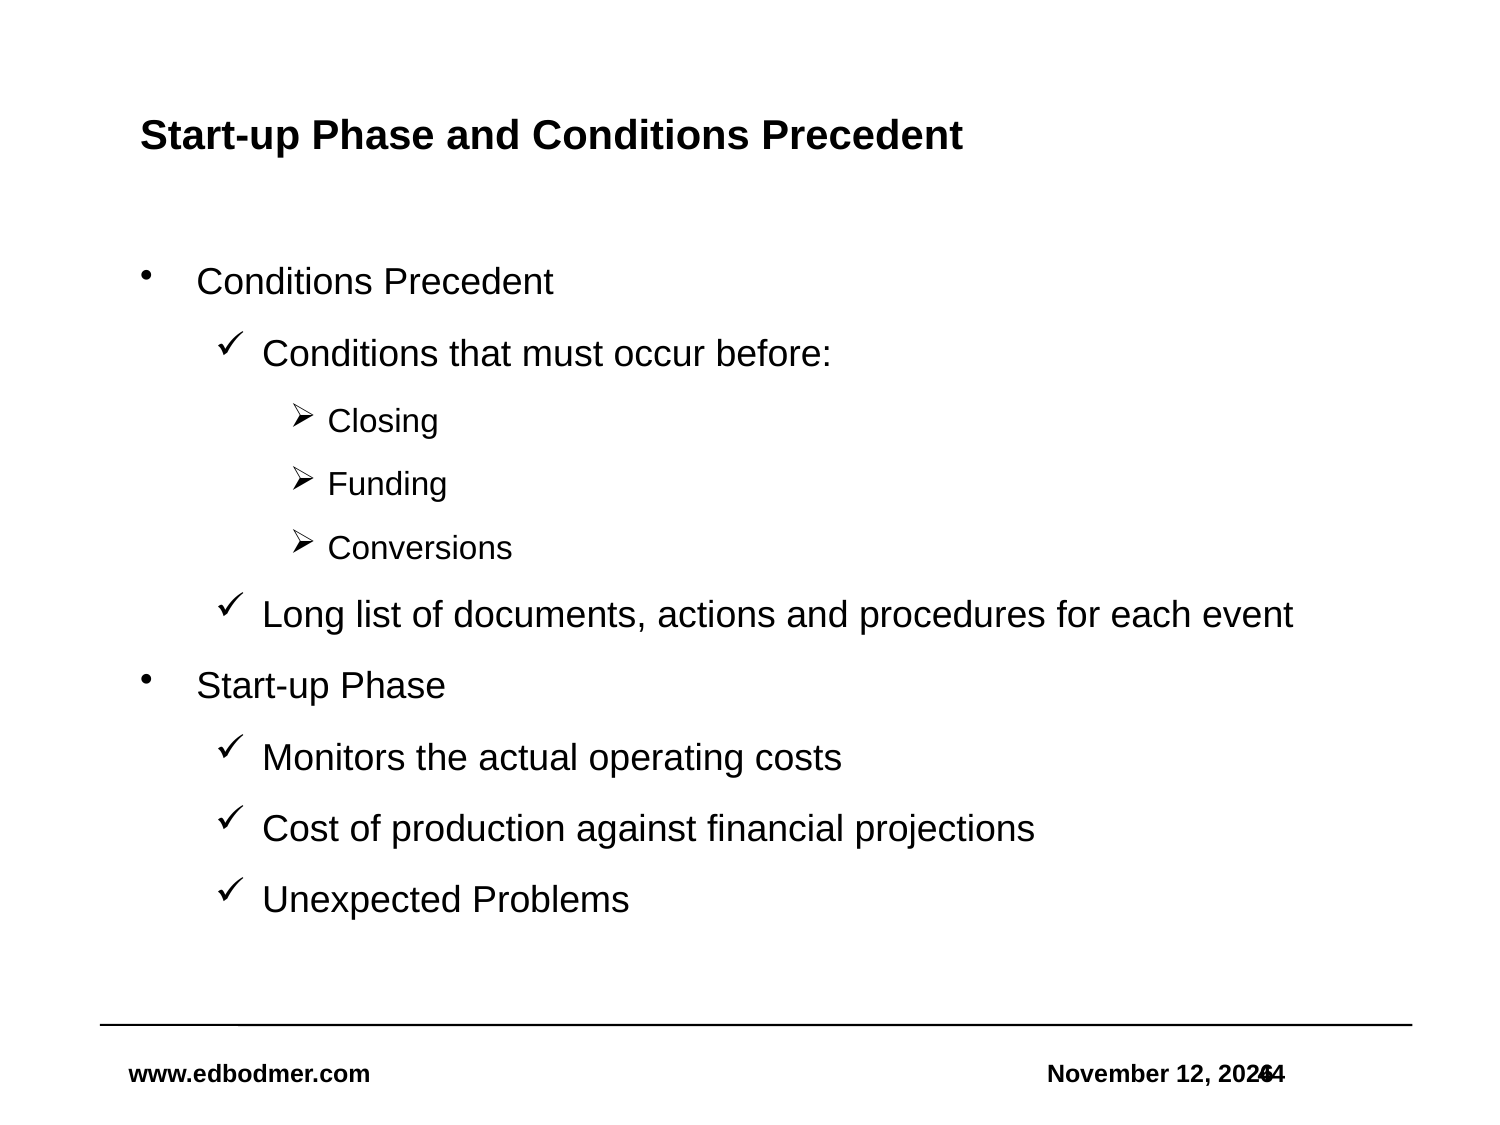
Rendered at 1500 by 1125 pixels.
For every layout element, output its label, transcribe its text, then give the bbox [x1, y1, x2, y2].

list Conditions Precedent Conditions that must occur before: Closing Funding Conversions Long list of documents, actions and procedures for each event Start-up Phase Monitors the actual operating costs Cost of production against financial projections Unexpected Problems [124, 249, 1376, 1001]
title Start-up Phase and Conditions Precedent [124, 99, 1288, 226]
